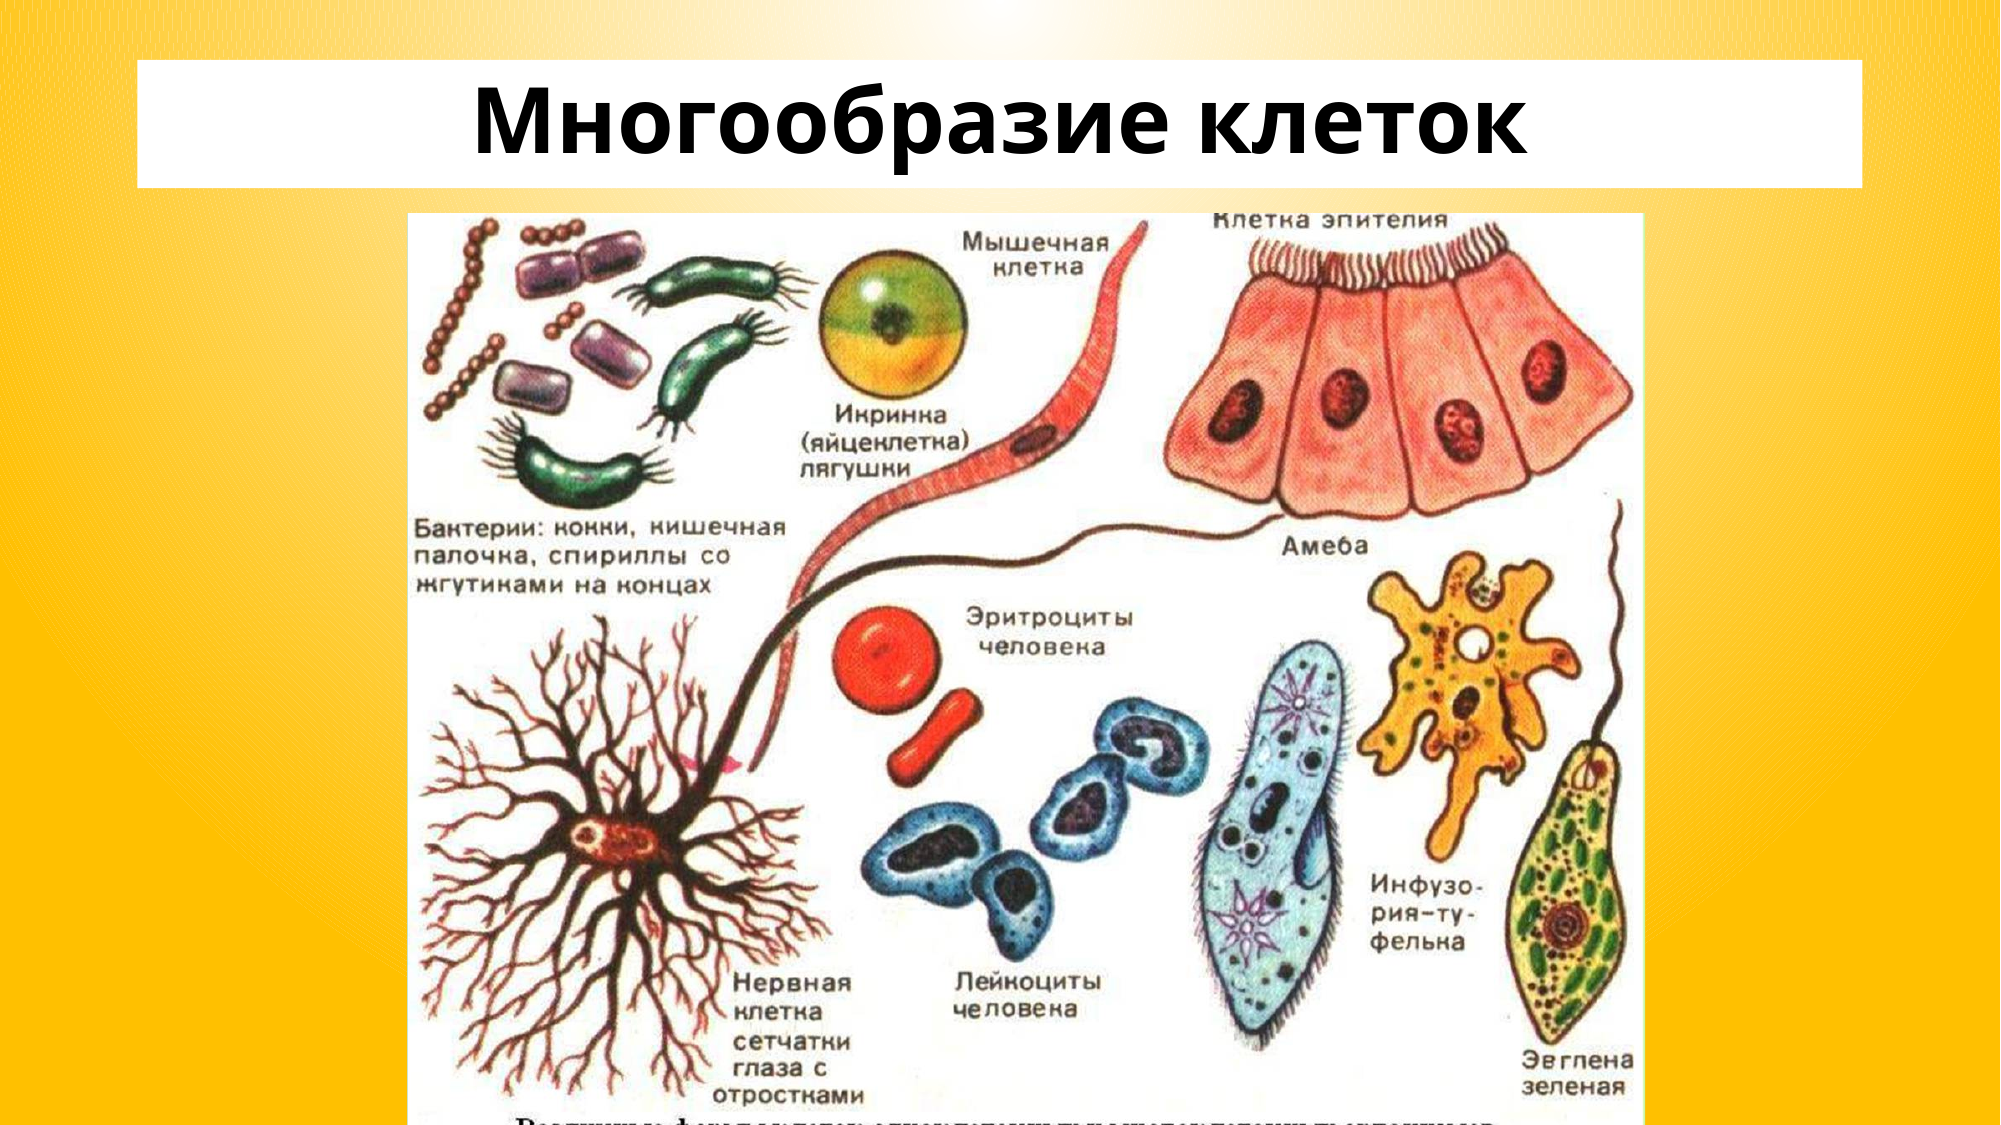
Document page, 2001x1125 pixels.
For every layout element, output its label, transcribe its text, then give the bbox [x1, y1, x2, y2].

picture [407, 213, 1646, 1125]
title Многообразие клеток [137, 59, 1863, 189]
